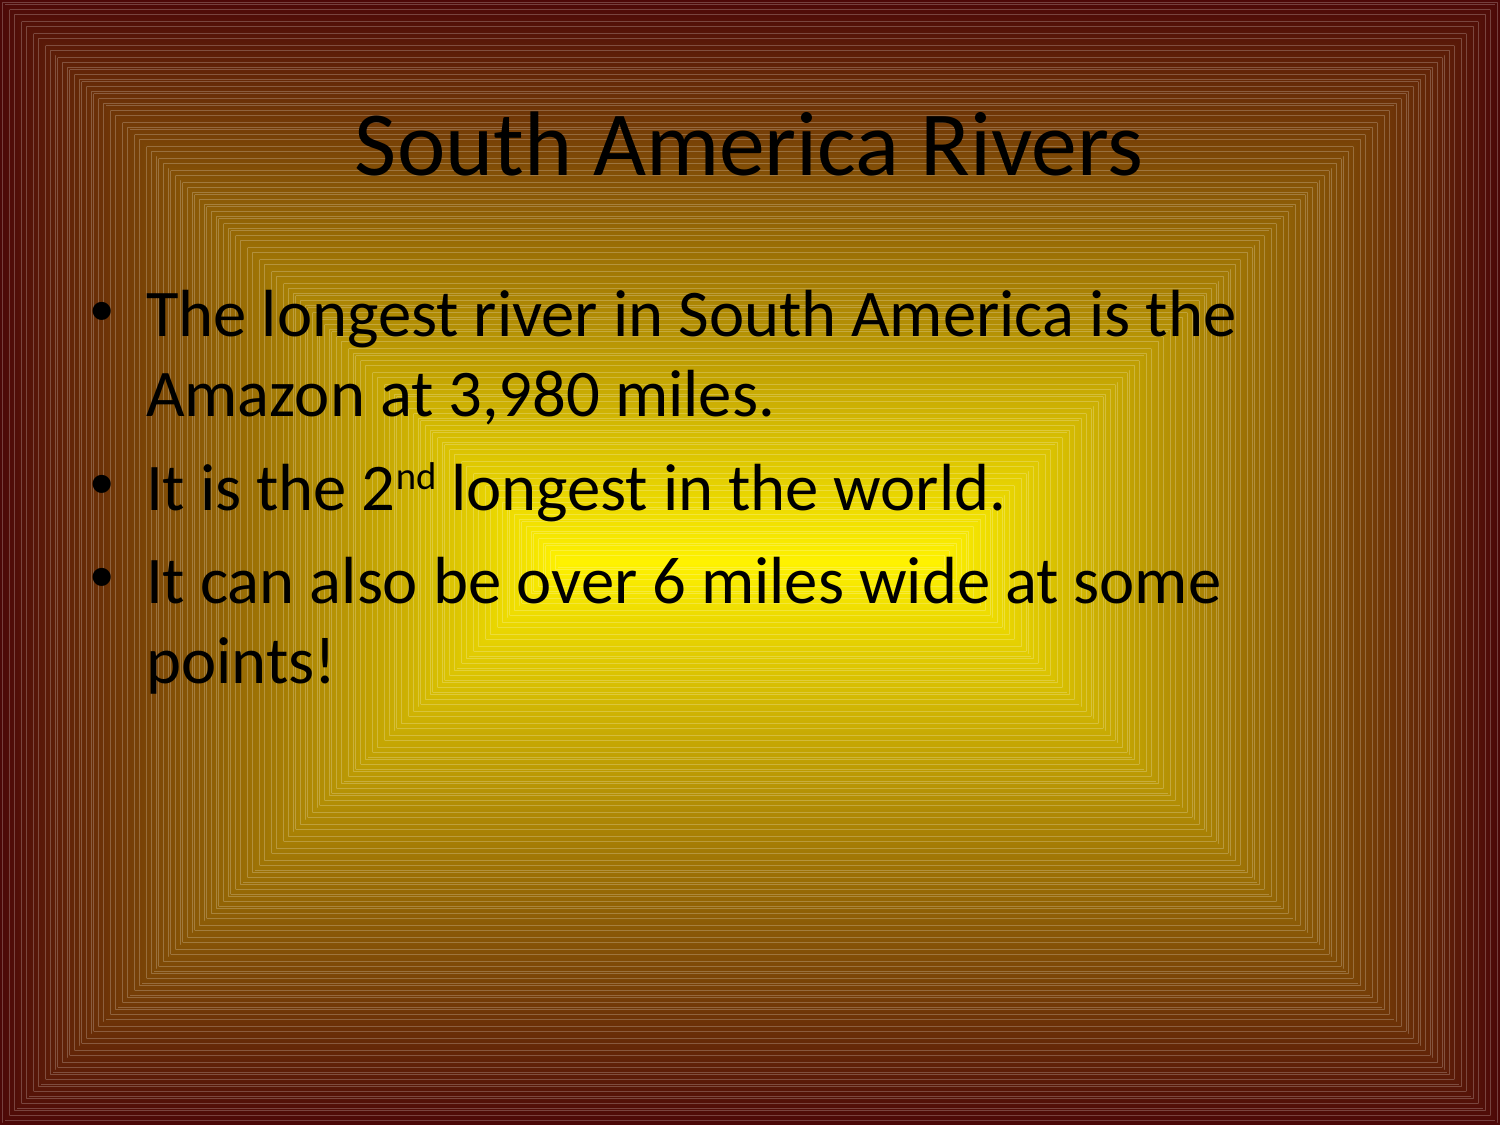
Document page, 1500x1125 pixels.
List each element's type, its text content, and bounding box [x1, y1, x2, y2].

title South America Rivers [75, 45, 1425, 233]
list The longest river in South America is the Amazon at 3,980 miles. It is the 2nd longest in the world. It can also be over 6 miles wide at some points! [75, 262, 1425, 1005]
